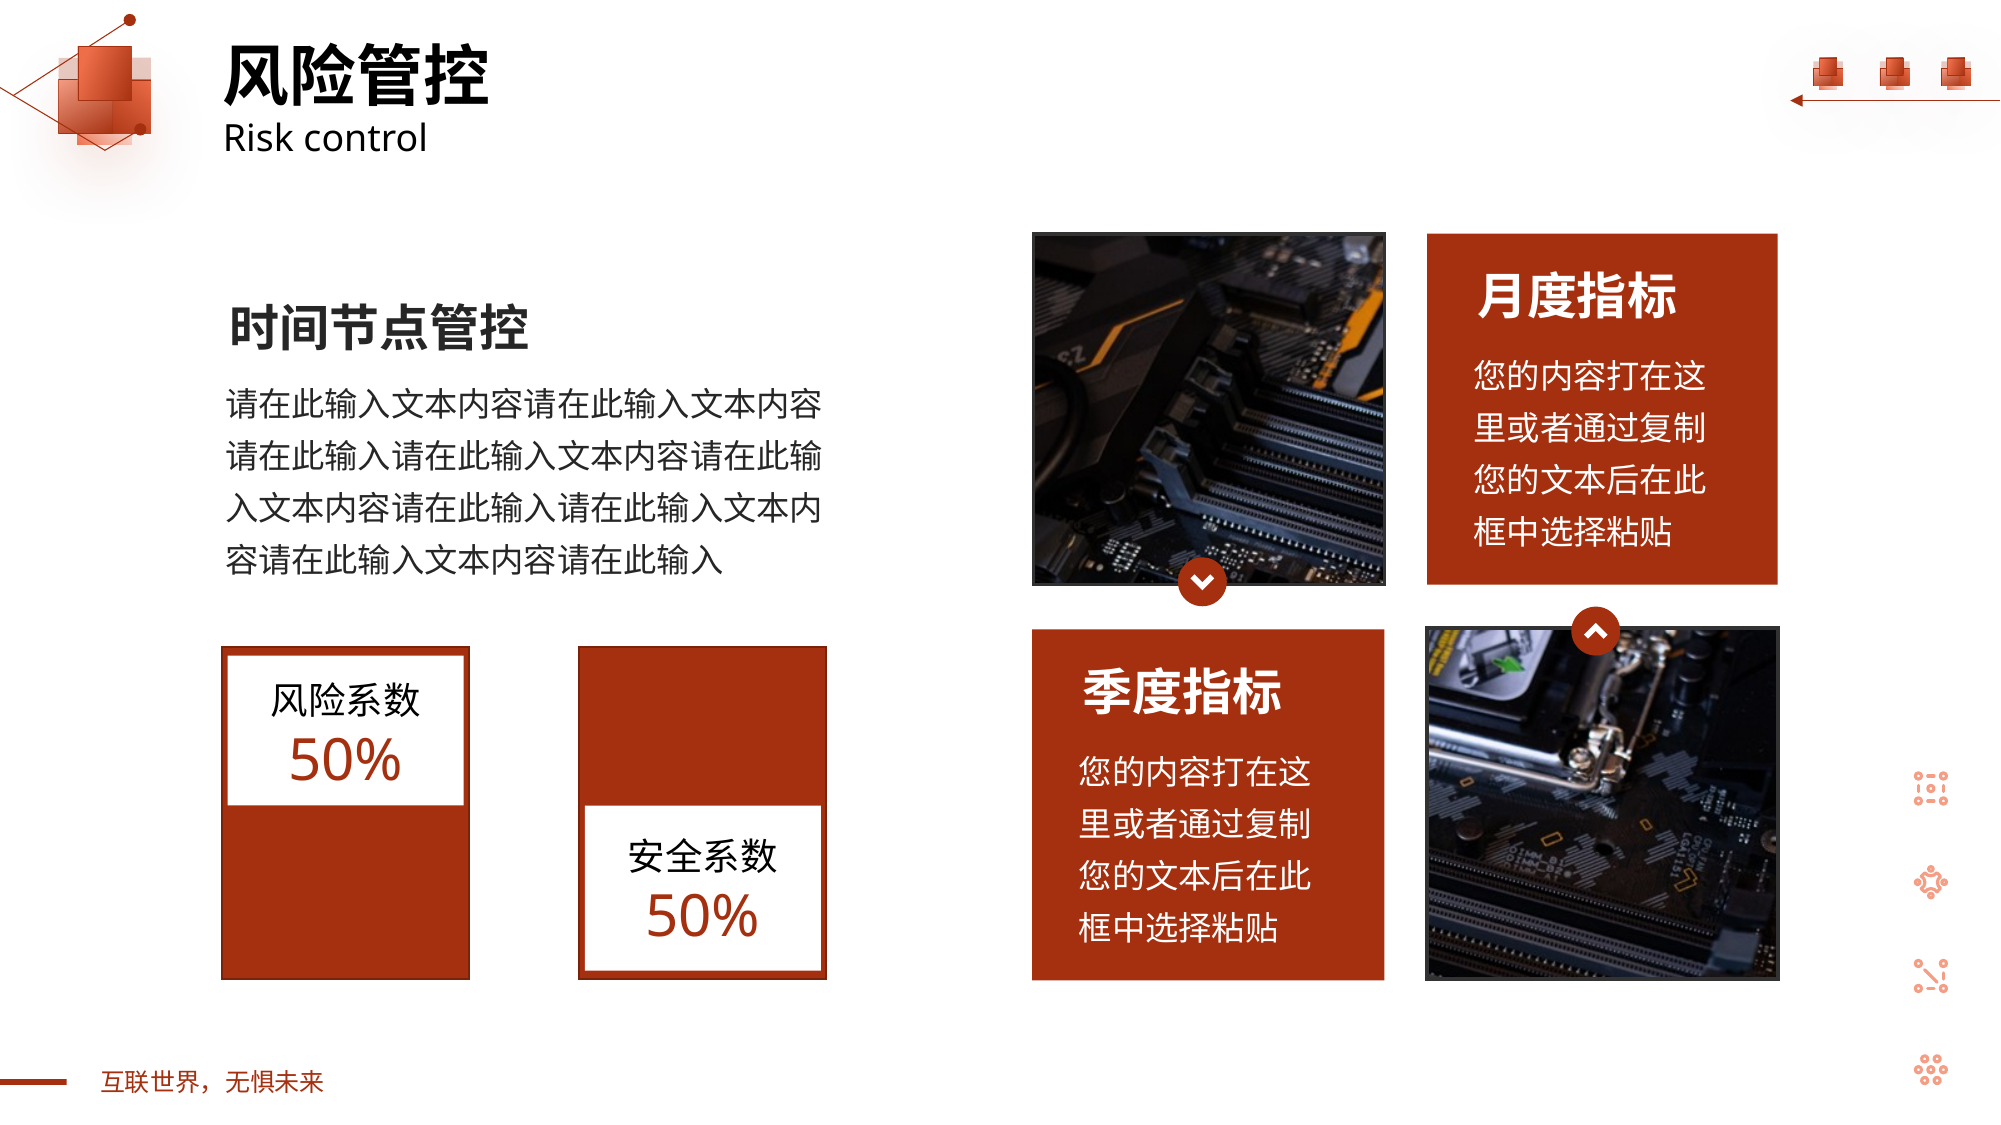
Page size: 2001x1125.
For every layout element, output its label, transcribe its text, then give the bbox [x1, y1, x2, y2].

list Risk control [207, 111, 495, 168]
text_box [1033, 233, 1385, 586]
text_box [1571, 606, 1621, 656]
text_box 您的内容打在这里或者通过复制您的文本后在此框中选择粘贴 [1064, 732, 1353, 953]
text_box 您的内容打在这里或者通过复制您的文本后在此框中选择粘贴 [1459, 336, 1748, 557]
list 风险管控 [207, 35, 653, 124]
text_box [1031, 628, 1385, 981]
text_box [1426, 233, 1779, 586]
text_box [221, 646, 470, 980]
text_box 月度指标 [1469, 260, 1778, 329]
text_box [578, 646, 827, 980]
text_box 请在此输入文本内容请在此输入文本内容请在此输入请在此输入文本内容请在此输入文本内容请在此输入请在此输入文本内容请在此输入文本内容请在此输入 [210, 364, 853, 585]
text_box 时间节点管控 [221, 293, 559, 362]
text_box 季度指标 [1074, 656, 1383, 725]
text_box 安全系数 50% [611, 825, 794, 957]
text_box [1177, 557, 1227, 607]
text_box [227, 654, 465, 806]
text_box [1426, 627, 1779, 980]
text_box [584, 804, 822, 972]
text_box 风险系数 50% [254, 669, 437, 801]
